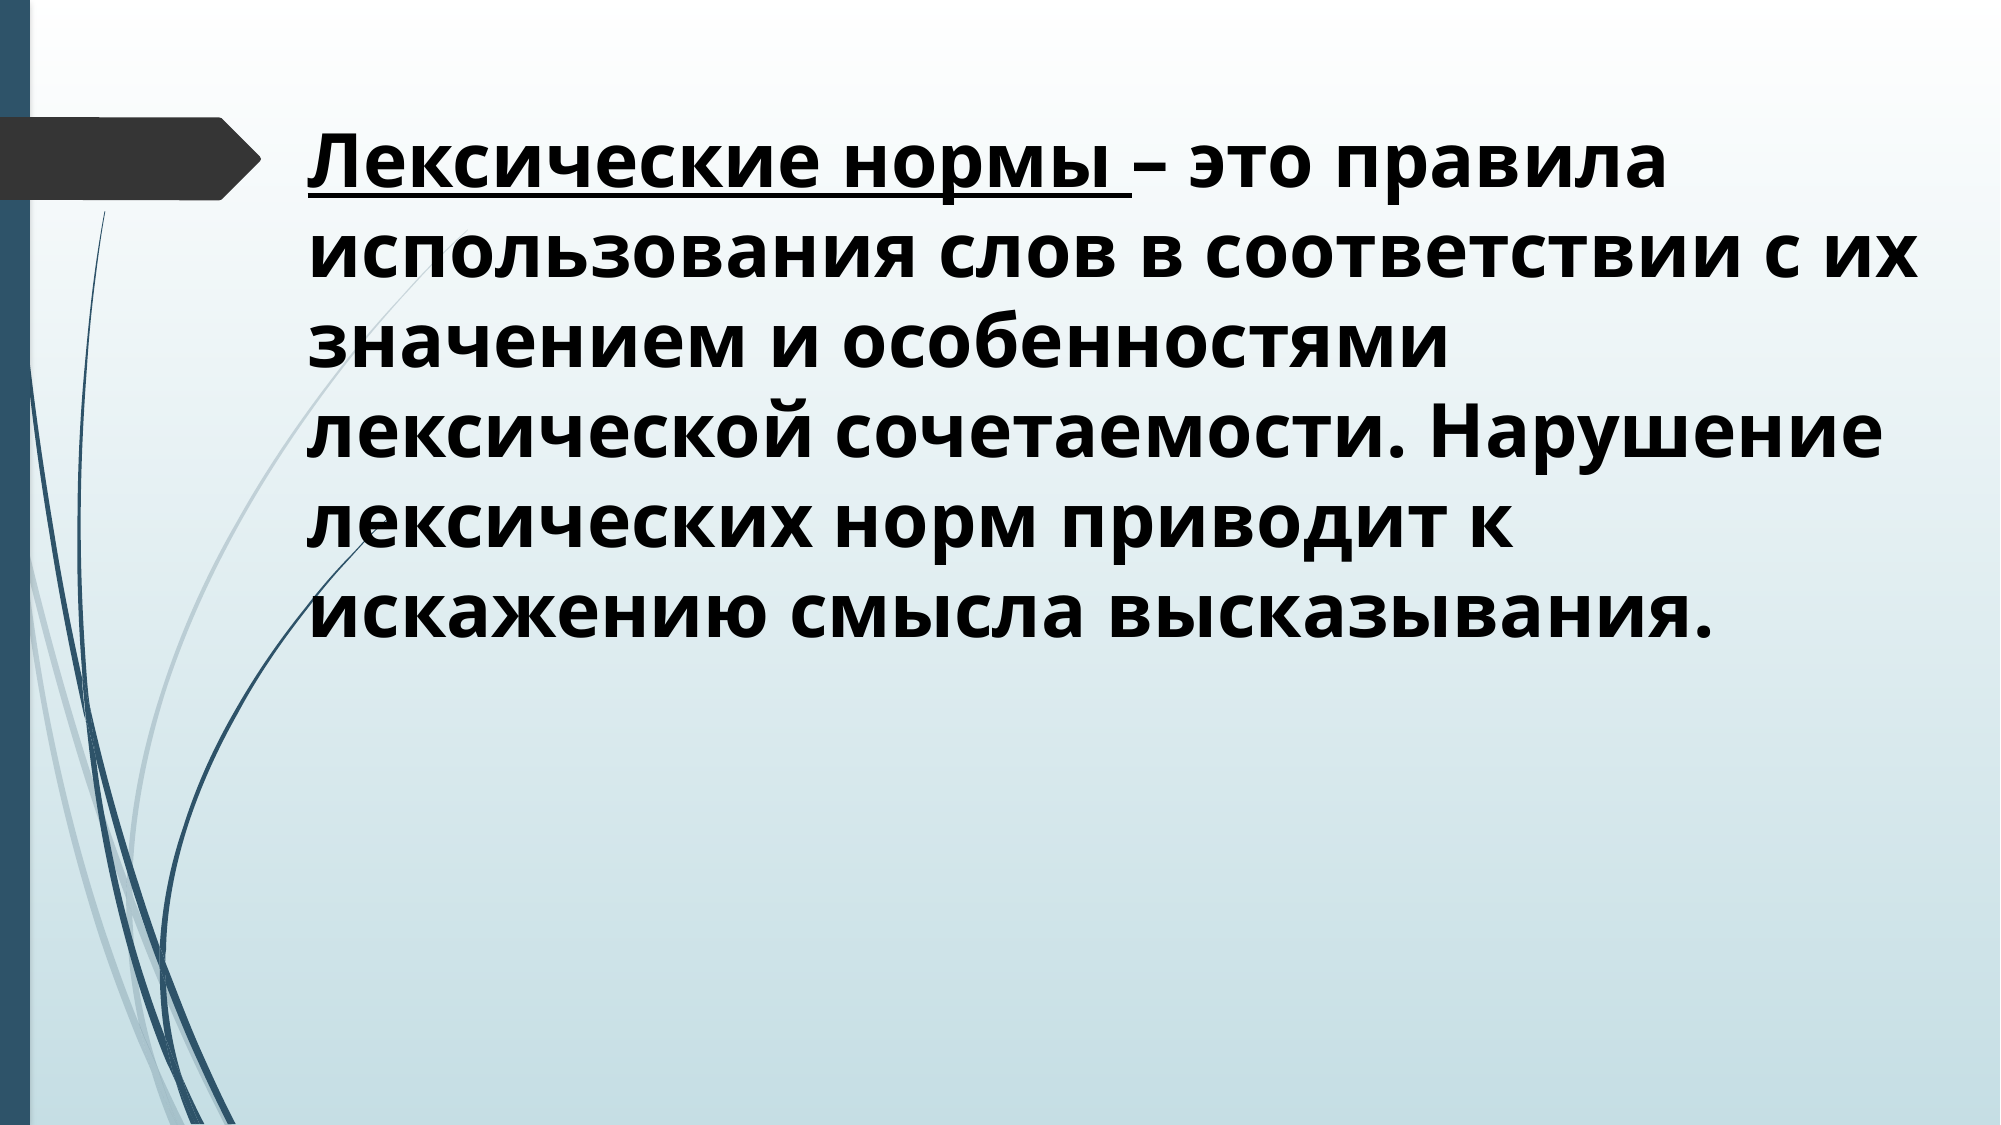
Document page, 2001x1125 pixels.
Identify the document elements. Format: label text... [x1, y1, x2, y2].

list Лексические нормы – это правила использования слов в соответствии с их значением и особенностями лексической сочетаемости. Нарушение лексических норм приводит к искажению смысла высказывания. [292, 104, 1987, 1052]
